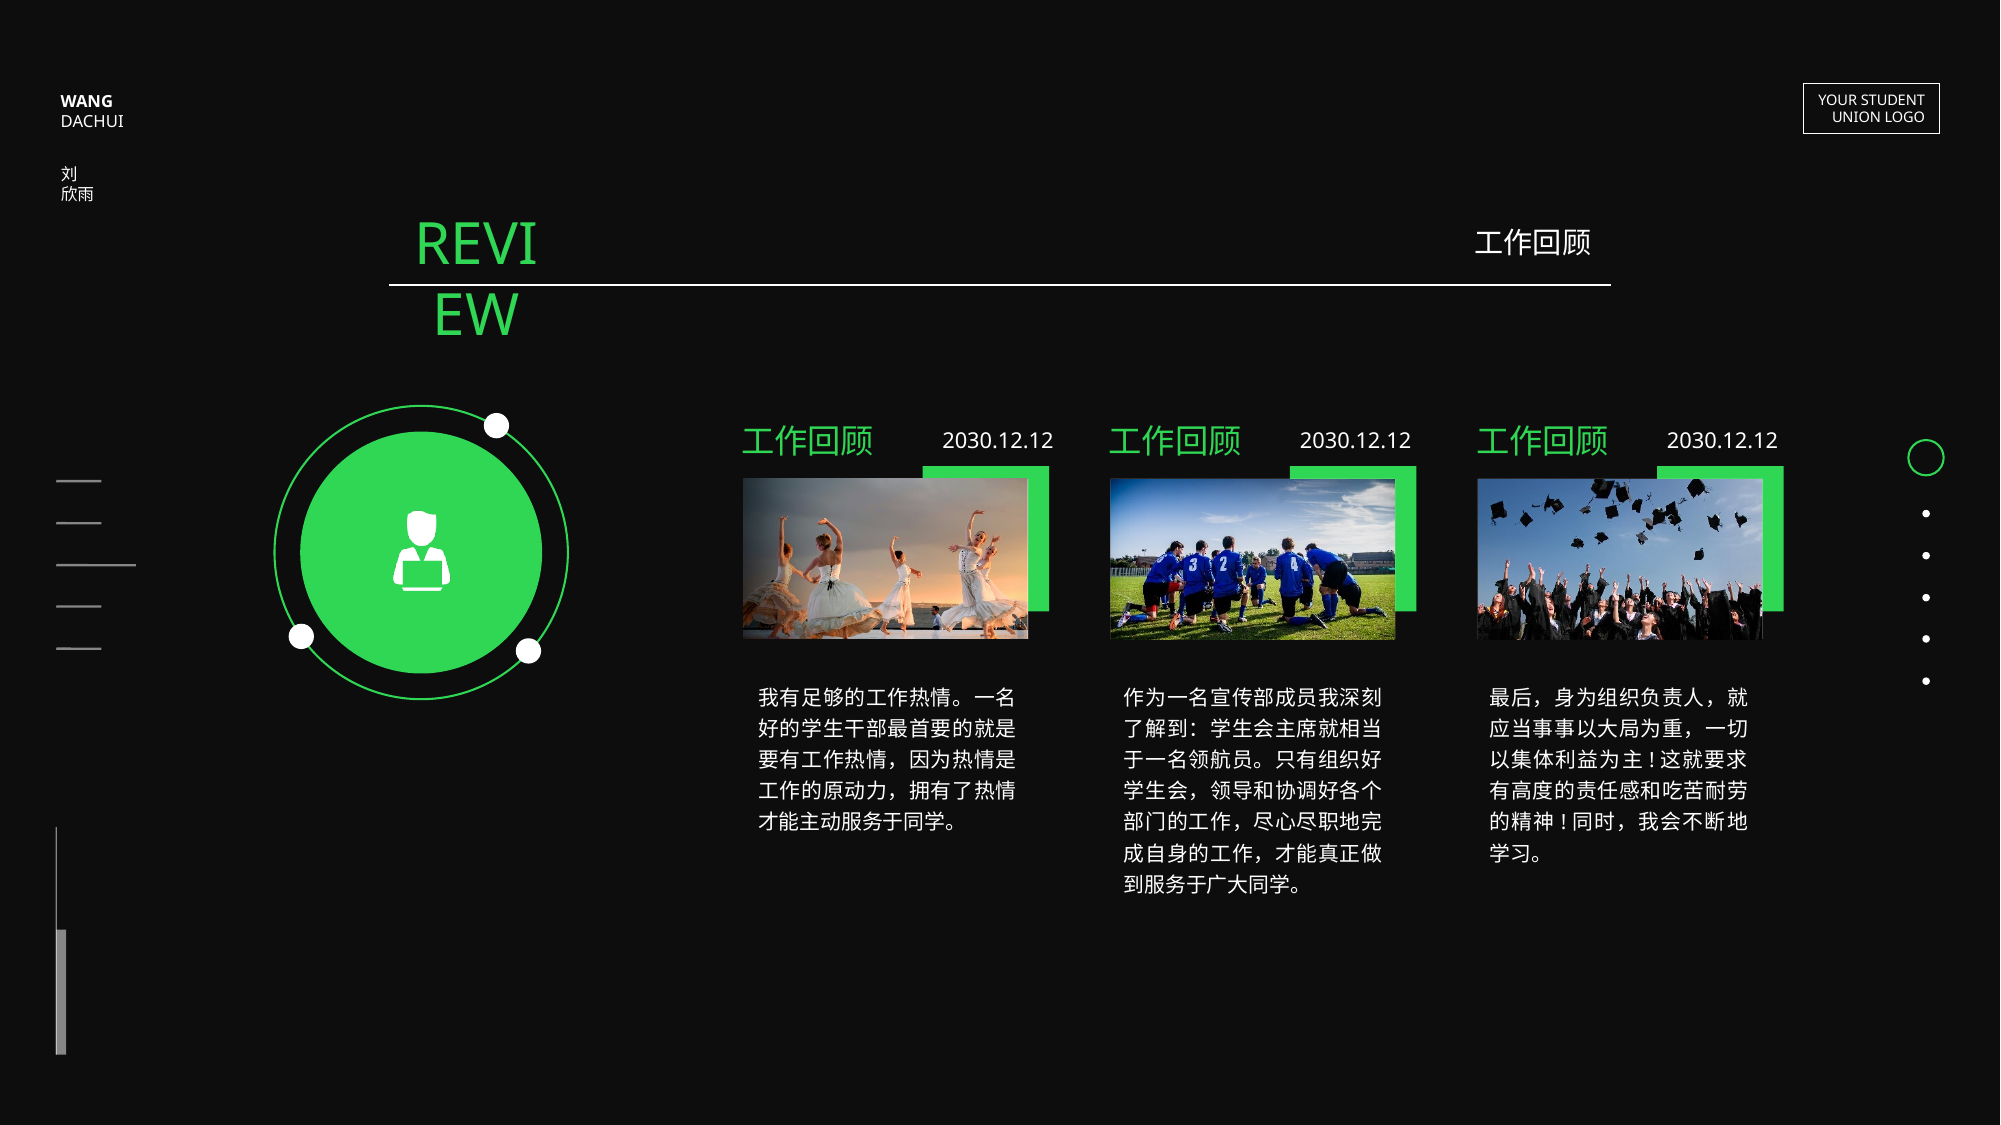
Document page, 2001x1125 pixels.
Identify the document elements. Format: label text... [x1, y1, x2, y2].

text_box 我有足够的工作热情。一名好的学生干部最首要的就是要有工作热情，因为热情是工作的原动力，拥有了热情才能主动服务于同学。 [743, 670, 1032, 842]
text_box 作为一名宣传部成员我深刻了解到：学生会主席就相当于一名领航员。只有组织好学生会，领导和协调好各个部门的工作，尽心尽职地完成自身的工作，才能真正做到服务于广大同学。 [1109, 670, 1397, 904]
picture [374, 500, 468, 594]
text_box 工作回顾 [1299, 216, 1607, 267]
text_box [1907, 438, 1945, 477]
text_box [1921, 508, 1931, 519]
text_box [1110, 466, 1417, 639]
picture [1477, 479, 1763, 640]
text_box 2030.12.12 [922, 419, 1074, 461]
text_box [56, 827, 67, 1055]
text_box YOUR STUDENT UNION LOGO [1803, 83, 1940, 134]
picture [742, 478, 1028, 639]
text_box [56, 480, 136, 650]
text_box 最后，身为组织负责人，就应当事事以大局为重，一切以集体利益为主!这就要求有高度的责任感和吃苦耐劳的精神!同时，我会不断地学习。 [1474, 670, 1763, 873]
text_box WANG DACHUI [45, 83, 200, 139]
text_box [743, 466, 1050, 639]
text_box [1921, 676, 1931, 686]
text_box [274, 405, 568, 700]
text_box [1921, 634, 1931, 644]
text_box 工作回顾 [1461, 412, 1657, 468]
text_box 2030.12.12 [1284, 419, 1428, 461]
text_box REVIEW [393, 286, 559, 354]
text_box 2030.12.12 [1645, 419, 1800, 461]
text_box 刘 欣雨 [46, 156, 126, 212]
picture [1110, 479, 1395, 640]
text_box REVIEW [393, 199, 559, 284]
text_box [1477, 466, 1784, 639]
text_box 工作回顾 [726, 412, 923, 468]
text_box [1921, 592, 1931, 603]
text_box 工作回顾 [1093, 412, 1290, 468]
text_box [1921, 550, 1931, 561]
